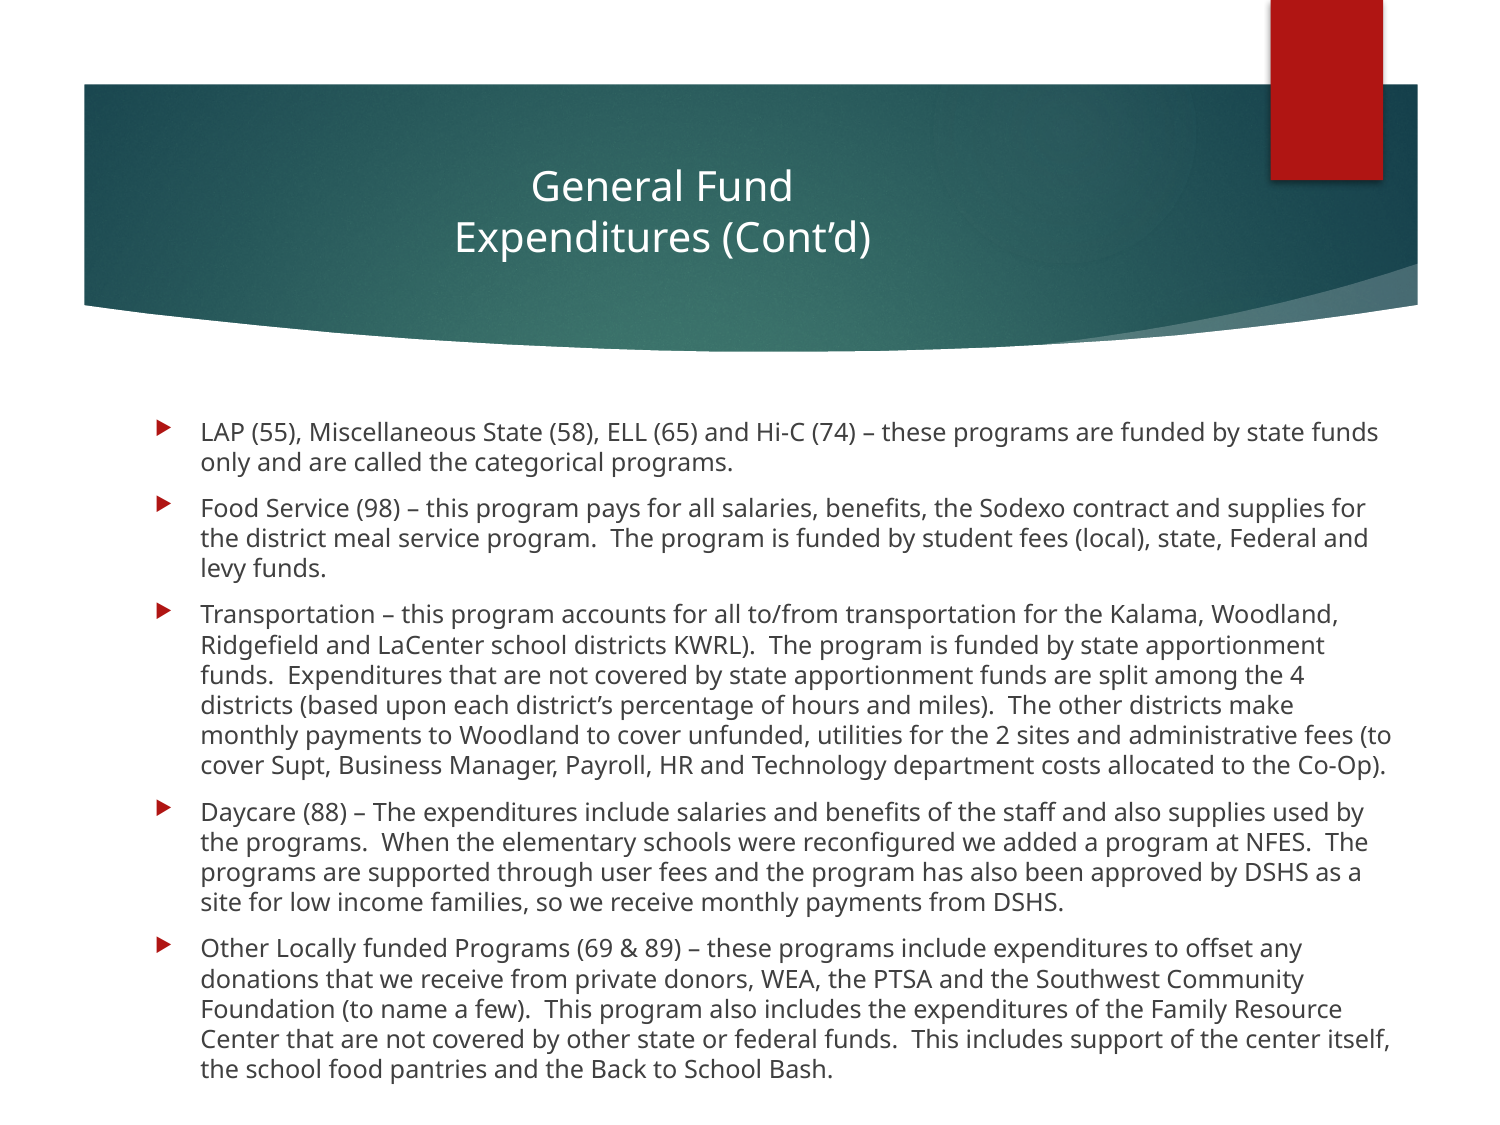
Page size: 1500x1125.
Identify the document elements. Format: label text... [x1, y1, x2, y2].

title General Fund Expenditures (Cont’d) [142, 152, 1183, 269]
list LAP (55), Miscellaneous State (58), ELL (65) and Hi-C (74) – these programs are funded by state funds only and are called the categorical programs. Food Service (98) – this program pays for all salaries, benefits, the Sodexo contract and supplies for the district meal service program. The program is funded by student fees (local), state, Federal and levy funds. Transportation – this program accounts for all to/from transportation for the Kalama, Woodland, Ridgefield and LaCenter school districts KWRL). The program is funded by state apportionment funds. Expenditures that are not covered by state apportionment funds are split among the 4 districts (based upon each district’s percentage of hours and miles). The other districts make monthly payments to Woodland to cover unfunded, utilities for the 2 sites and administrative fees (to cover Supt, Business Manager, Payroll, HR and Technology department costs allocated to the Co-Op). Daycare (88) – The expenditures include salaries and benefits of the staff and also supplies used by the programs. When the elementary schools were reconfigured we added a program at NFES. The programs are supported through user fees and the program has also been approved by DSHS as a site for low income families, so we receive monthly payments from DSHS. Other Locally funded Programs (69 & 89) – these programs include expenditures to offset any donations that we receive from private donors, WEA, the PTSA and the Southwest Community Foundation (to name a few). This program also includes the expenditures of the Family Resource Center that are not covered by other state or federal funds. This includes support of the center itself, the school food pantries and the Back to School Bash. [75, 408, 1413, 1100]
